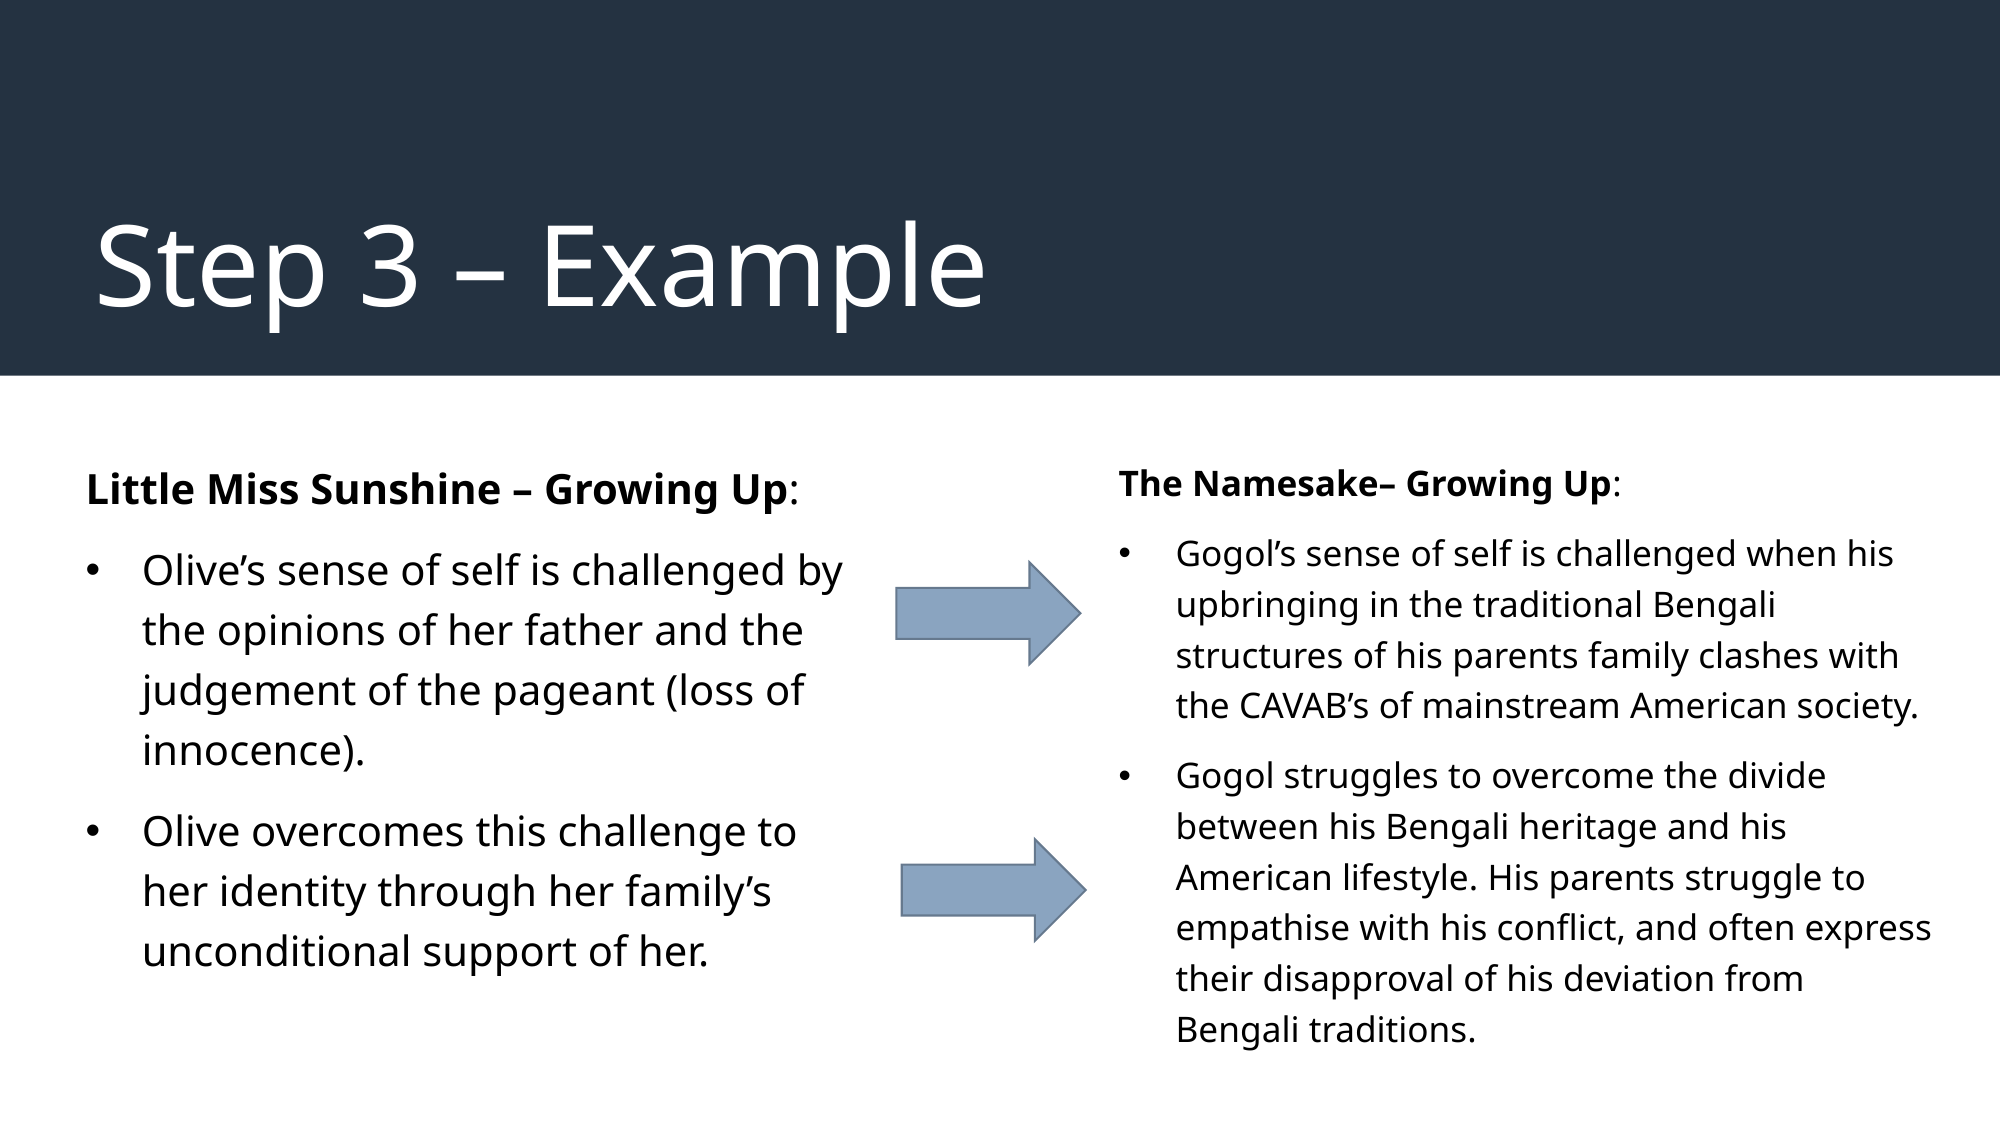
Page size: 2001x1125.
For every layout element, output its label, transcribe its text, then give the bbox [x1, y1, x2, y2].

text_box [900, 836, 1088, 944]
text_box [895, 559, 1082, 667]
title Step 3 – Example [79, 59, 1863, 337]
list Little Miss Sunshine – Growing Up: Olive’s sense of self is challenged by the opinions of her father and the judgement of the pageant (loss of innocence). Olive overcomes this challenge to her identity through her family’s unconditional support of her. [70, 445, 884, 1036]
text_box The Namesake– Growing Up: Gogol’s sense of self is challenged when his upbringing in the traditional Bengali structures of his parents family clashes with the CAVAB’s of mainstream American society. Gogol struggles to overcome the divide between his Bengali heritage and his American lifestyle. His parents struggle to empathise with his conflict, and often express their disapproval of his deviation from Bengali traditions. [1103, 445, 1952, 1066]
